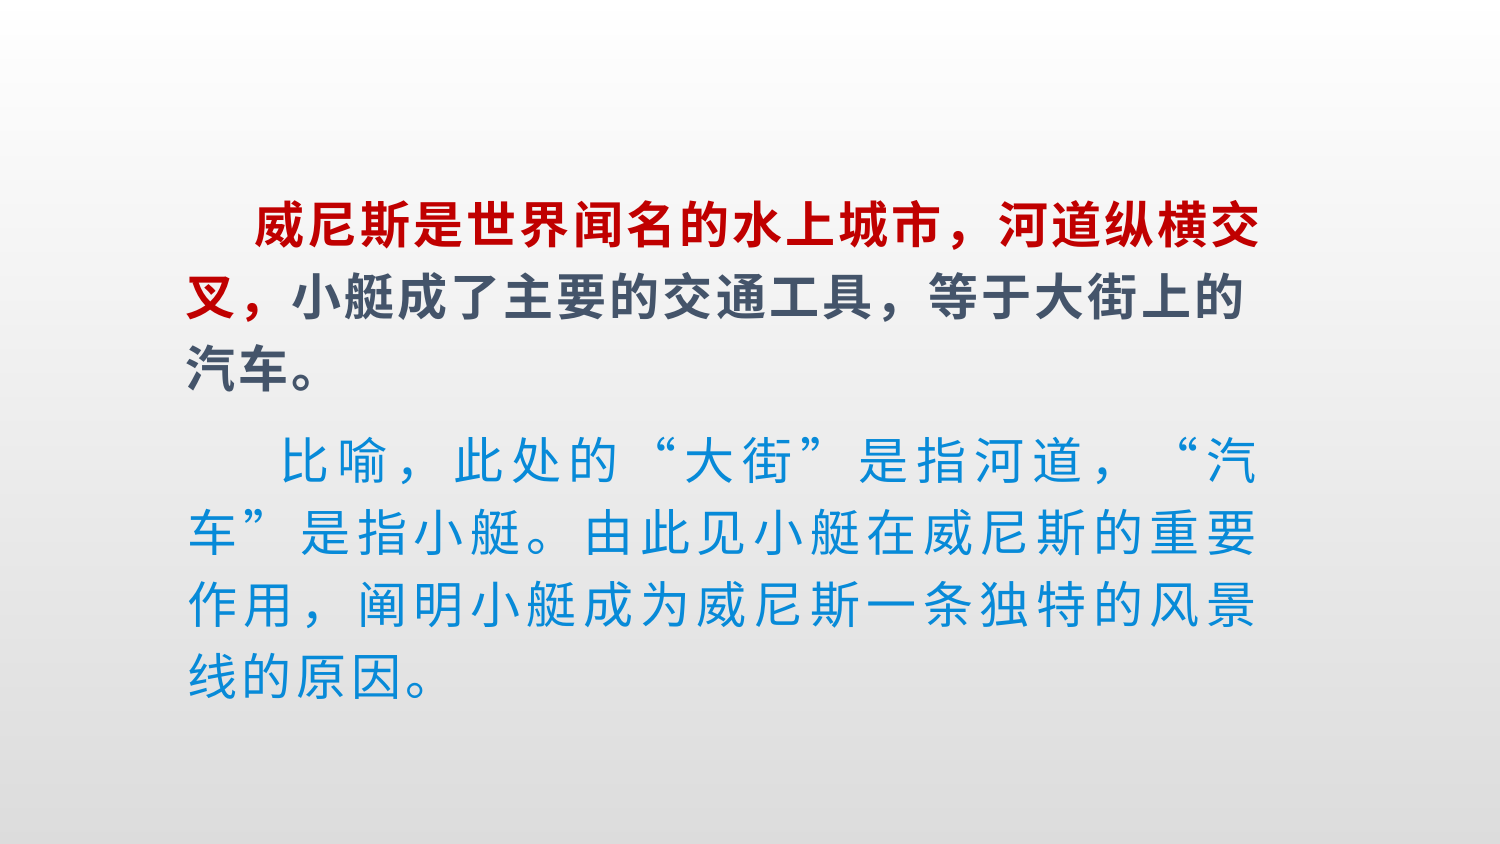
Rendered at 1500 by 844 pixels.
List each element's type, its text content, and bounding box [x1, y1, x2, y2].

text_box 比喻，此处的“大街”是指河道，“汽车”是指小艇。由此见小艇在威尼斯的重要作用，阐明小艇成为威尼斯一条独特的风景线的原因。 [175, 411, 1273, 711]
text_box 威尼斯是世界闻名的水上城市，河道纵横交叉，小艇成了主要的交通工具，等于大街上的汽车。 [173, 176, 1304, 404]
